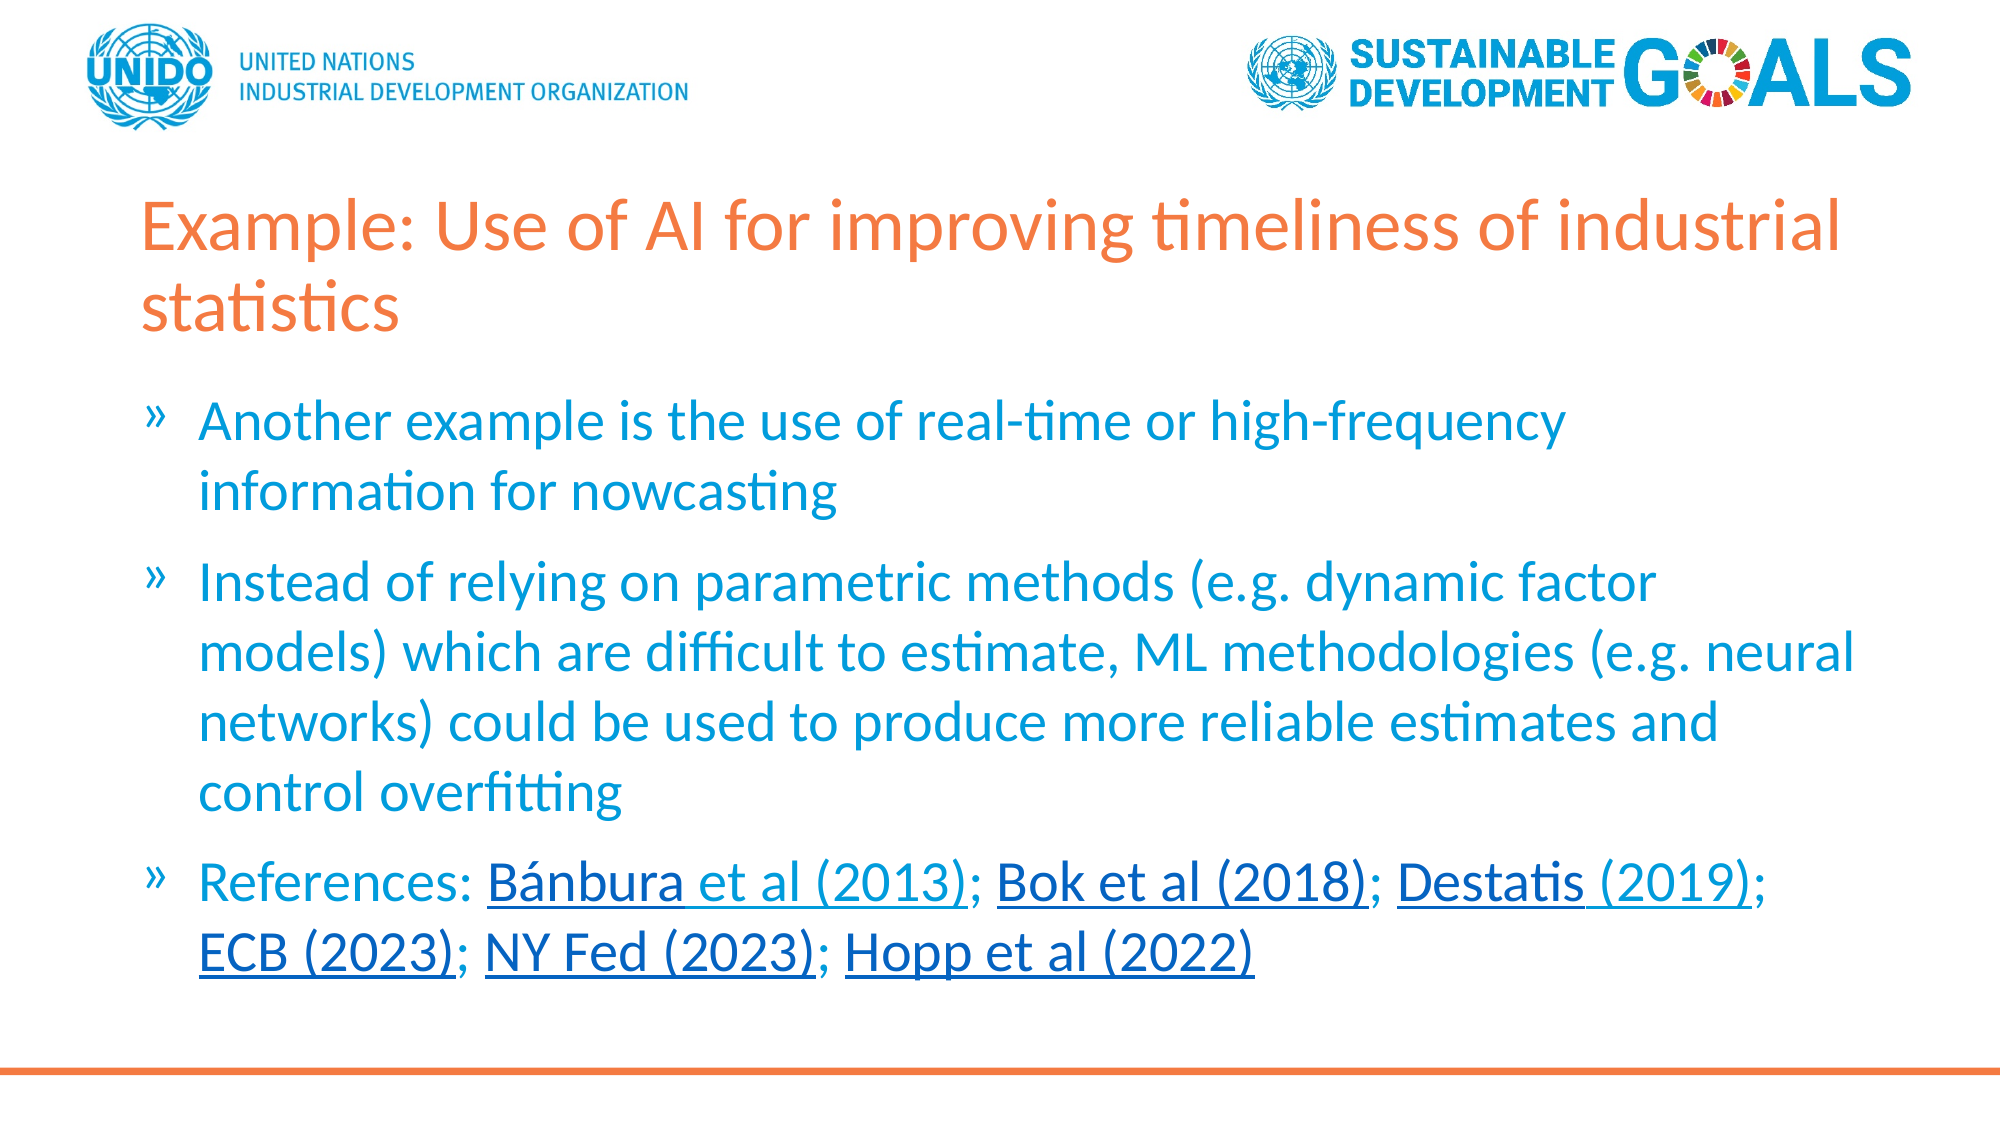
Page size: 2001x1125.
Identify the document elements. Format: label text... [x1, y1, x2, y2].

text_box [0, 1067, 2000, 1076]
title Example: Use of AI for improving timeliness of industrial statistics [125, 178, 1872, 348]
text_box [72, 0, 1930, 149]
list Another example is the use of real-time or high-frequency information for nowcasting Instead of relying on parametric methods (e.g. dynamic factor models) which are difficult to estimate, ML methodologies (e.g. neural networks) could be used to produce more reliable estimates and control overfitting References: Bánbura et al (2013); Bok et al (2018); Destatis (2019); ECB (2023); NY Fed (2023); Hopp et al (2022) [125, 374, 1872, 1010]
